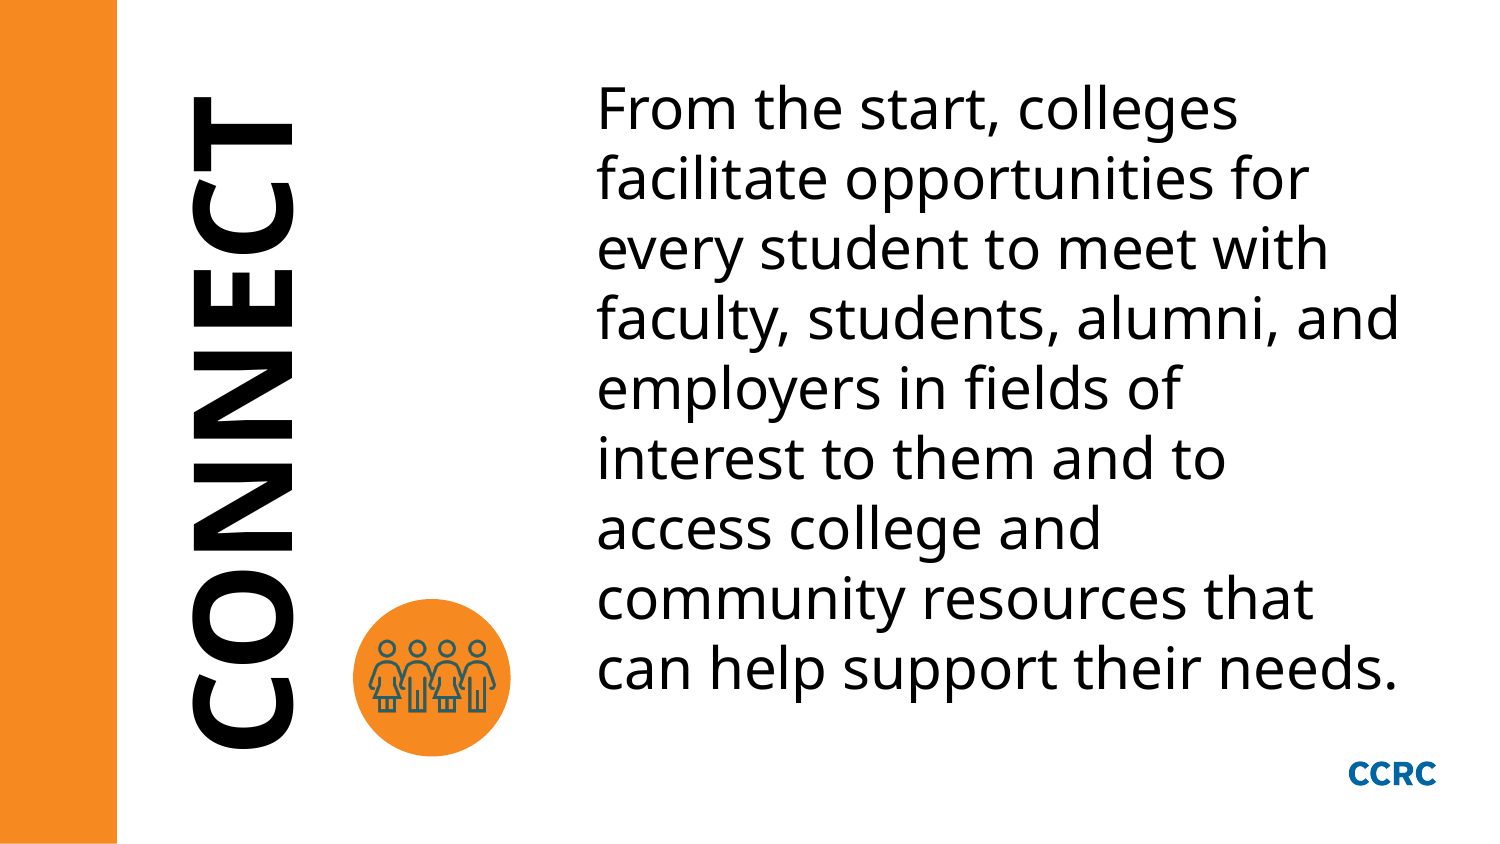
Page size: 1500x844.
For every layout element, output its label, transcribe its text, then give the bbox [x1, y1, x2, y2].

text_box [352, 598, 511, 757]
text_box CONNECT [139, 68, 281, 773]
text_box [0, 0, 117, 844]
list From the start, colleges facilitate opportunities for every student to meet with faculty, students, alumni, and employers in fields of interest to them and to access college and community resources that can help support their needs. [562, 0, 1421, 773]
picture [1347, 761, 1438, 786]
